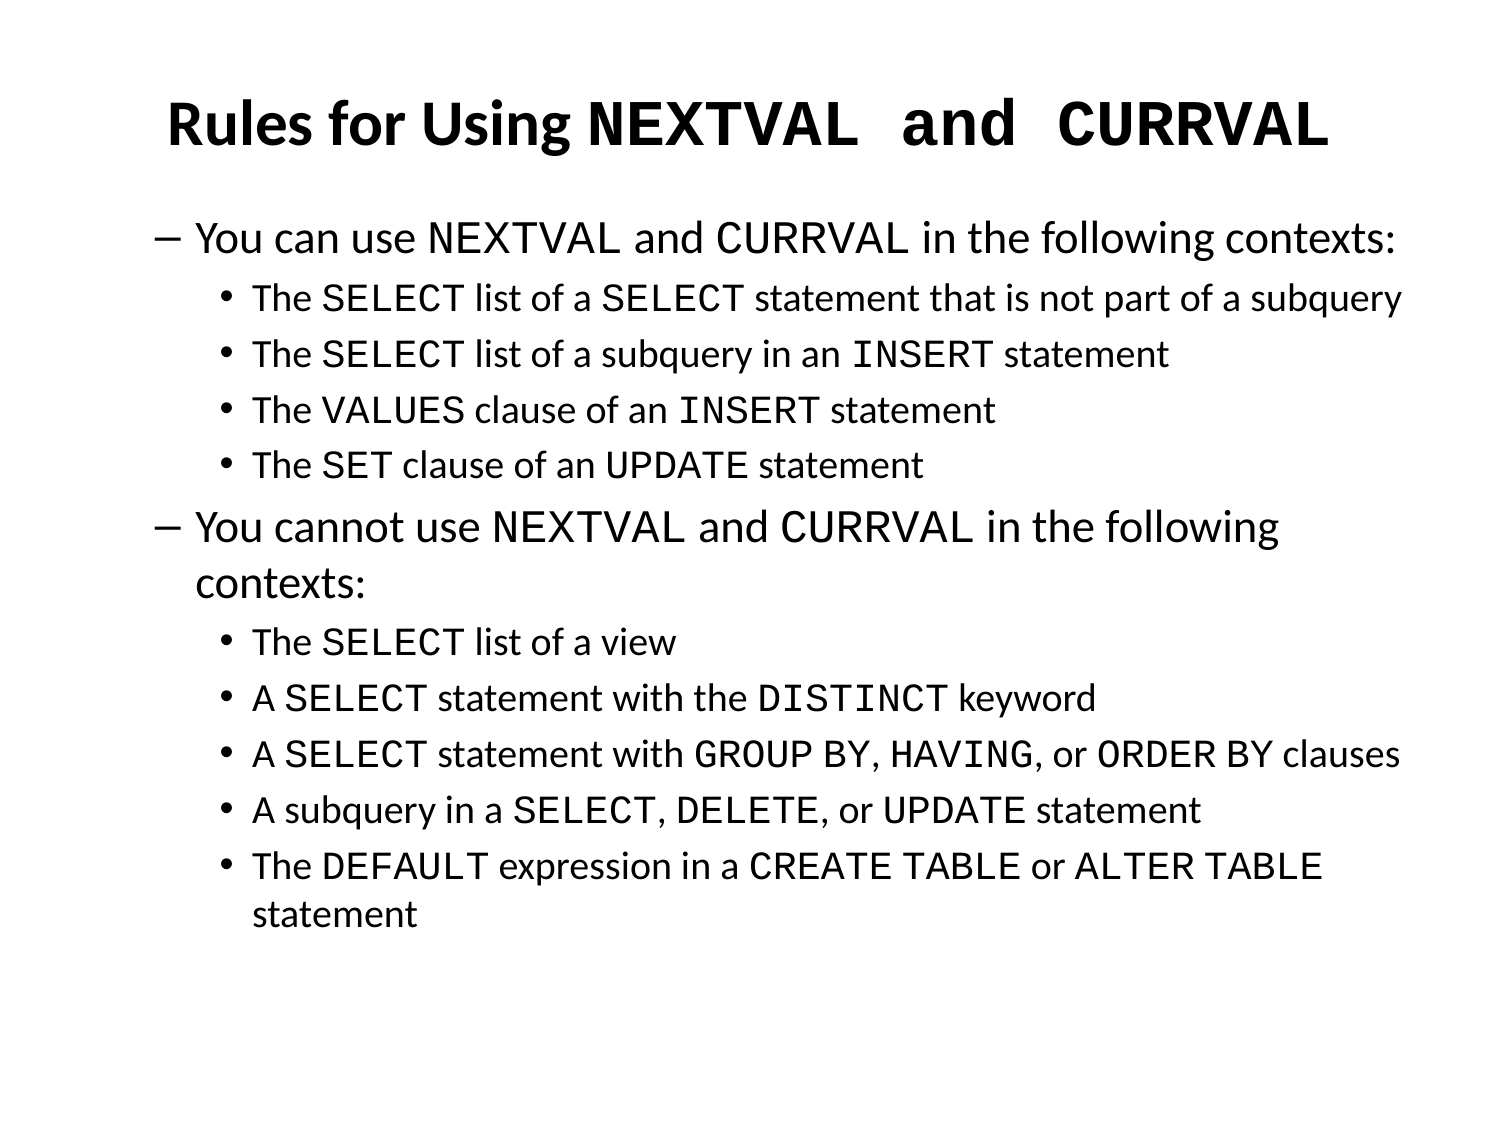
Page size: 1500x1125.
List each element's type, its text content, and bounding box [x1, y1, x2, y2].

list You can use NEXTVAL and CURRVAL in the following contexts: The SELECT list of a SELECT statement that is not part of a subquery The SELECT list of a subquery in an INSERT statement The VALUES clause of an INSERT statement The SET clause of an UPDATE statement You cannot use NEXTVAL and CURRVAL in the following contexts: The SELECT list of a view A SELECT statement with the DISTINCT keyword A SELECT statement with GROUP BY, HAVING, or ORDER BY clauses A subquery in a SELECT, DELETE, or UPDATE statement The DEFAULT expression in a CREATE TABLE or ALTER TABLE statement [75, 200, 1425, 1075]
title Rules for Using NEXTVAL and CURRVAL [75, 45, 1425, 200]
